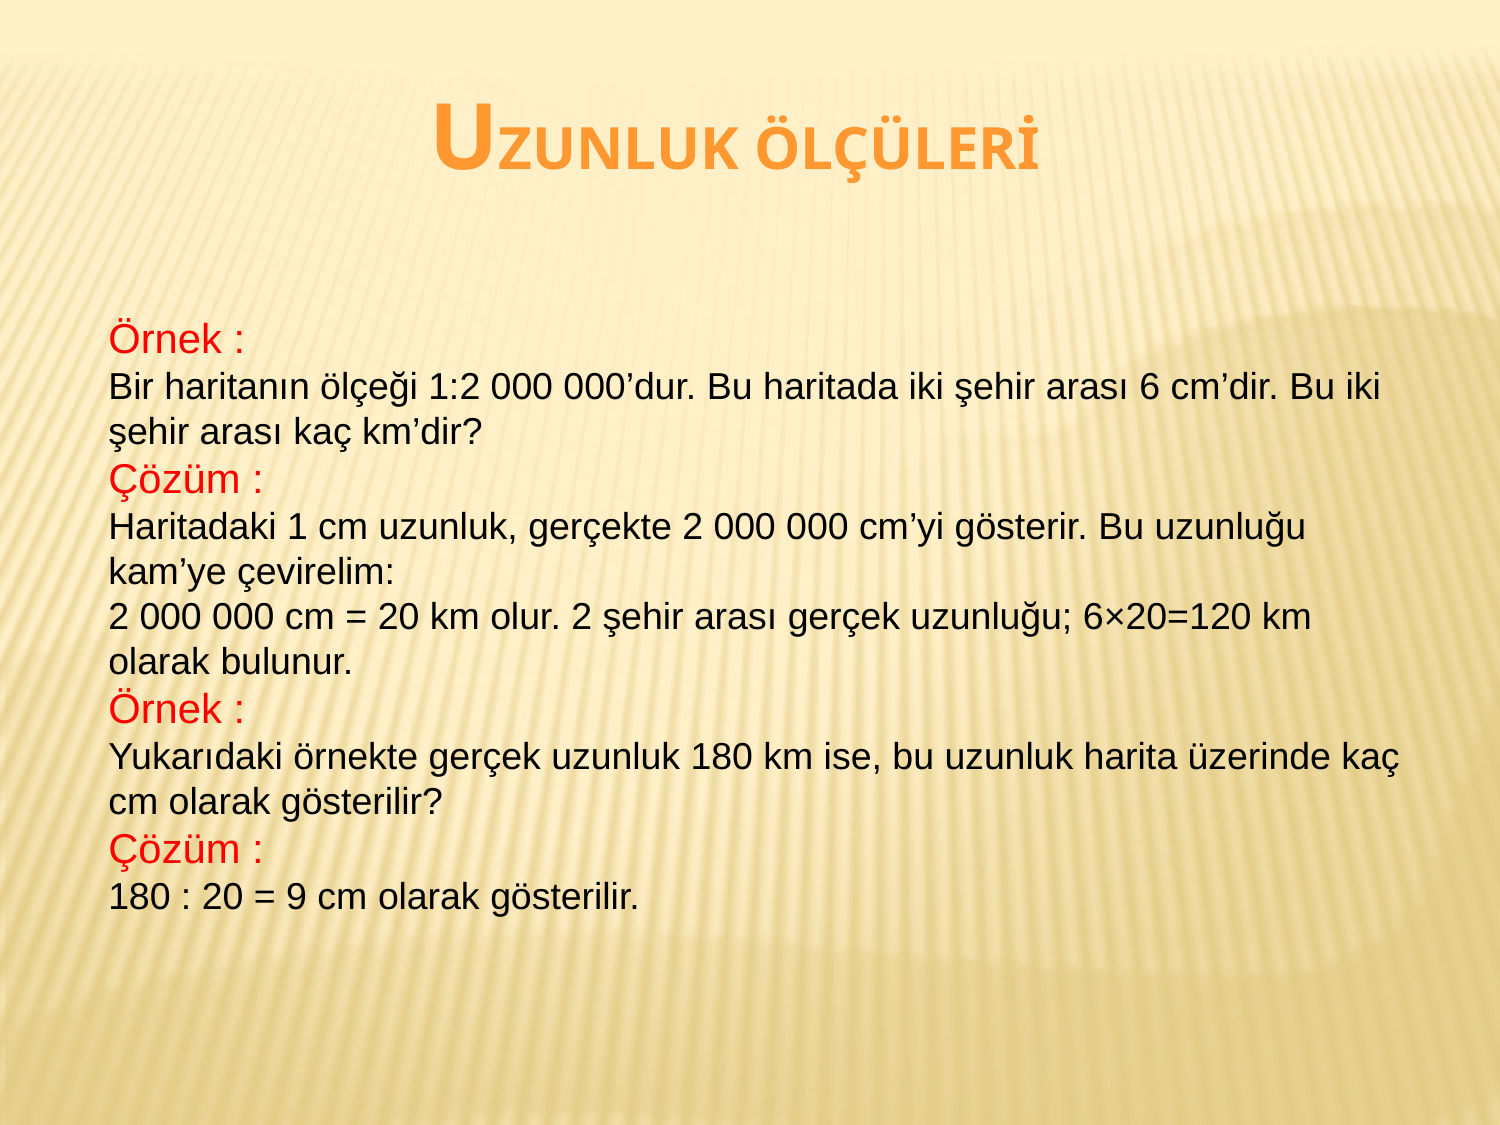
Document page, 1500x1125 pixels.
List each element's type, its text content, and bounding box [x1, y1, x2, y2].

text_box Örnek : Bir haritanın ölçeği 1:2 000 000’dur. Bu haritada iki şehir arası 6 cm’dir. Bu iki şehir arası kaç km’dir? Çözüm : Haritadaki 1 cm uzunluk, gerçekte 2 000 000 cm’yi gösterir. Bu uzunluğu kam’ye çevirelim: 2 000 000 cm = 20 km olur. 2 şehir arası gerçek uzunluğu; 6×20=120 km olarak bulunur. Örnek : Yukarıdaki örnekte gerçek uzunluk 180 km ise, bu uzunluk harita üzerinde kaç cm olarak gösterilir? Çözüm : 180 : 20 = 9 cm olarak gösterilir. [93, 304, 1430, 925]
text_box Uzunluk ölçüleri [414, 70, 1055, 195]
